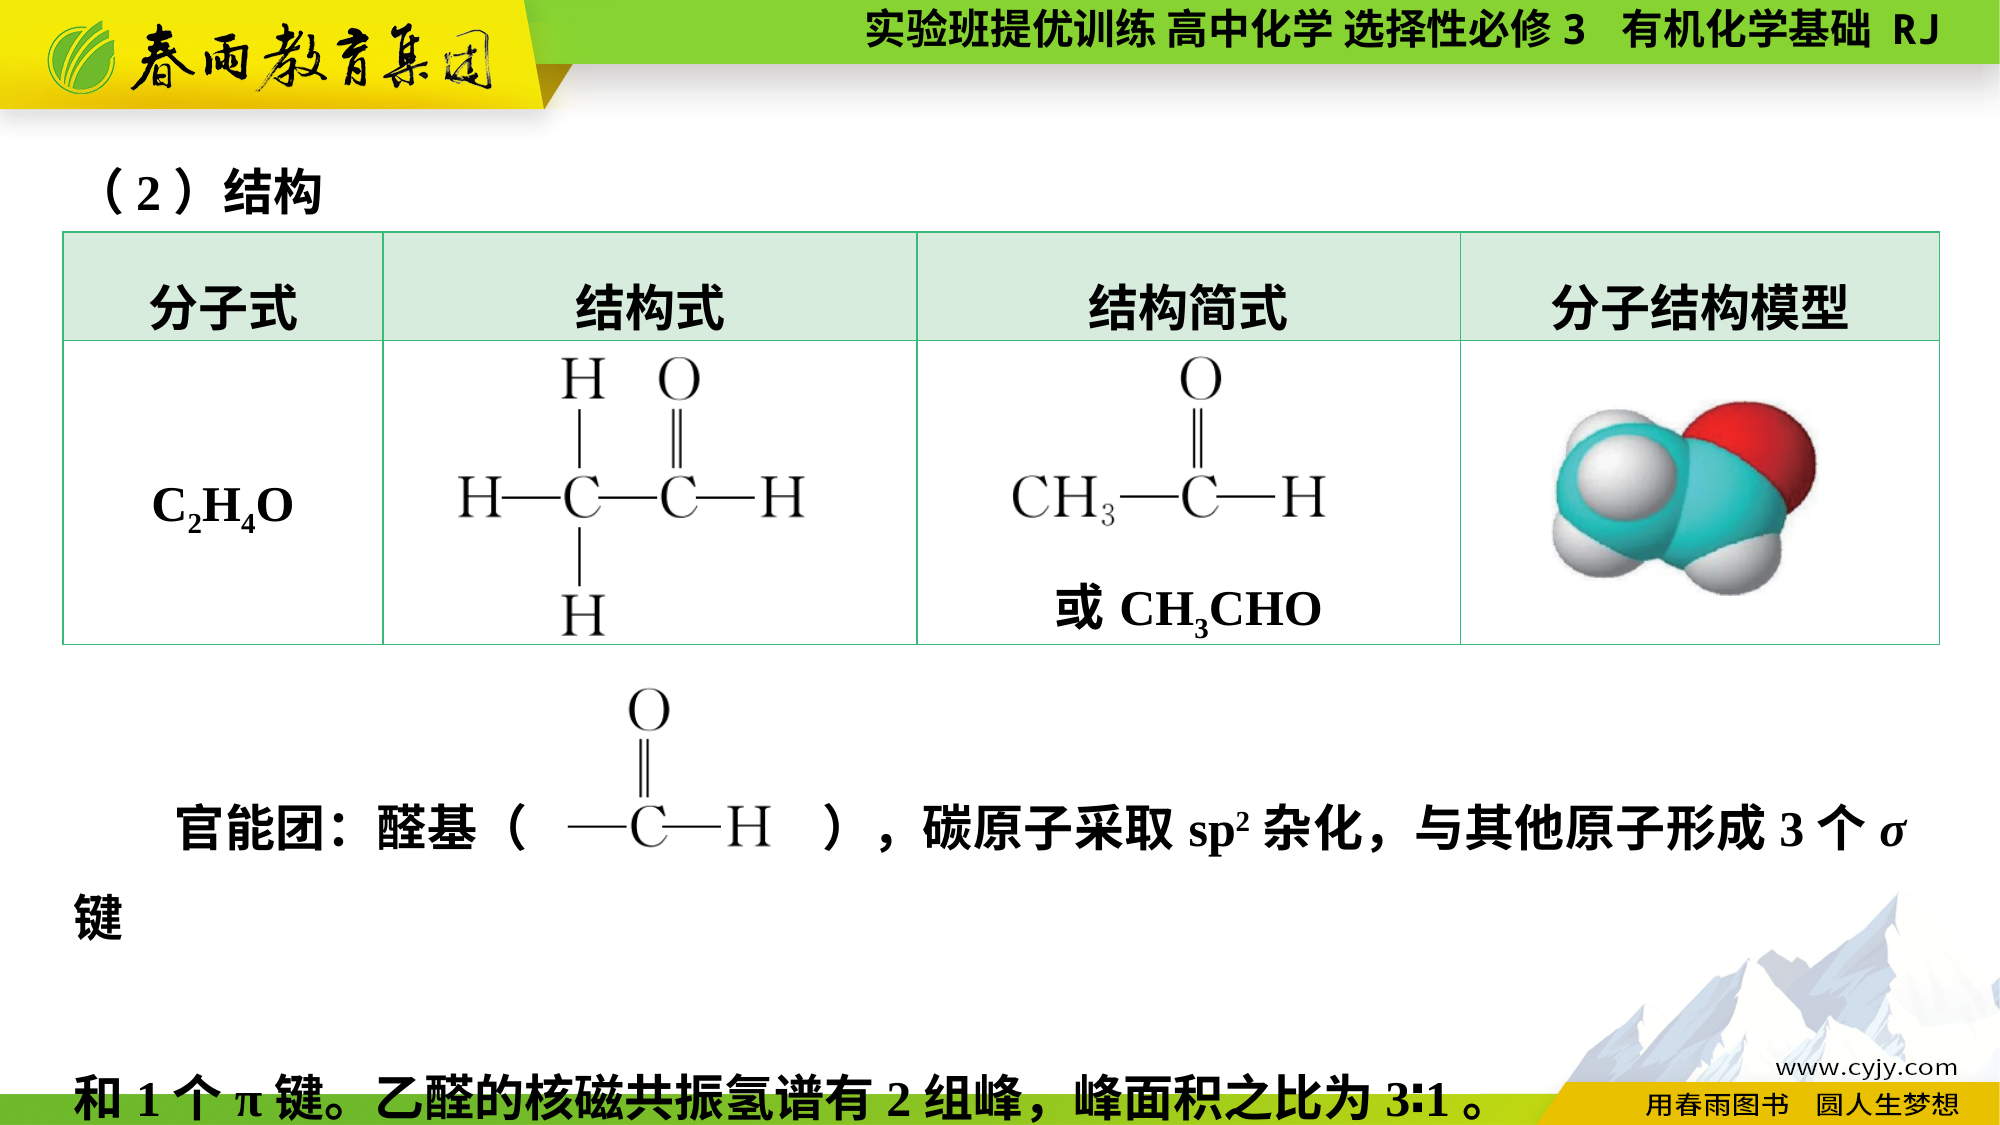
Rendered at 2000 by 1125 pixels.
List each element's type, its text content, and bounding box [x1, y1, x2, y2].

text_box 官能团：醛基（ ），碳原子采取sp2杂化，与其他原子形成3个σ键 和1个π键。乙醛的核磁共振氢谱有2组峰，峰面积之比为3∶1。 [59, 758, 1933, 1125]
table_cell 或CH3CHO [918, 341, 1460, 644]
list （2）结构 [59, 122, 1944, 217]
table_header 分子式 [64, 233, 382, 340]
table_cell [1461, 341, 1939, 644]
table_header 结构简式 [918, 233, 1460, 340]
table_cell C2H4O [64, 341, 382, 644]
table_header 结构式 [384, 233, 916, 340]
table_header 分子结构模型 [1461, 233, 1939, 340]
picture [0, 0, 2000, 1125]
table_cell [384, 341, 916, 644]
